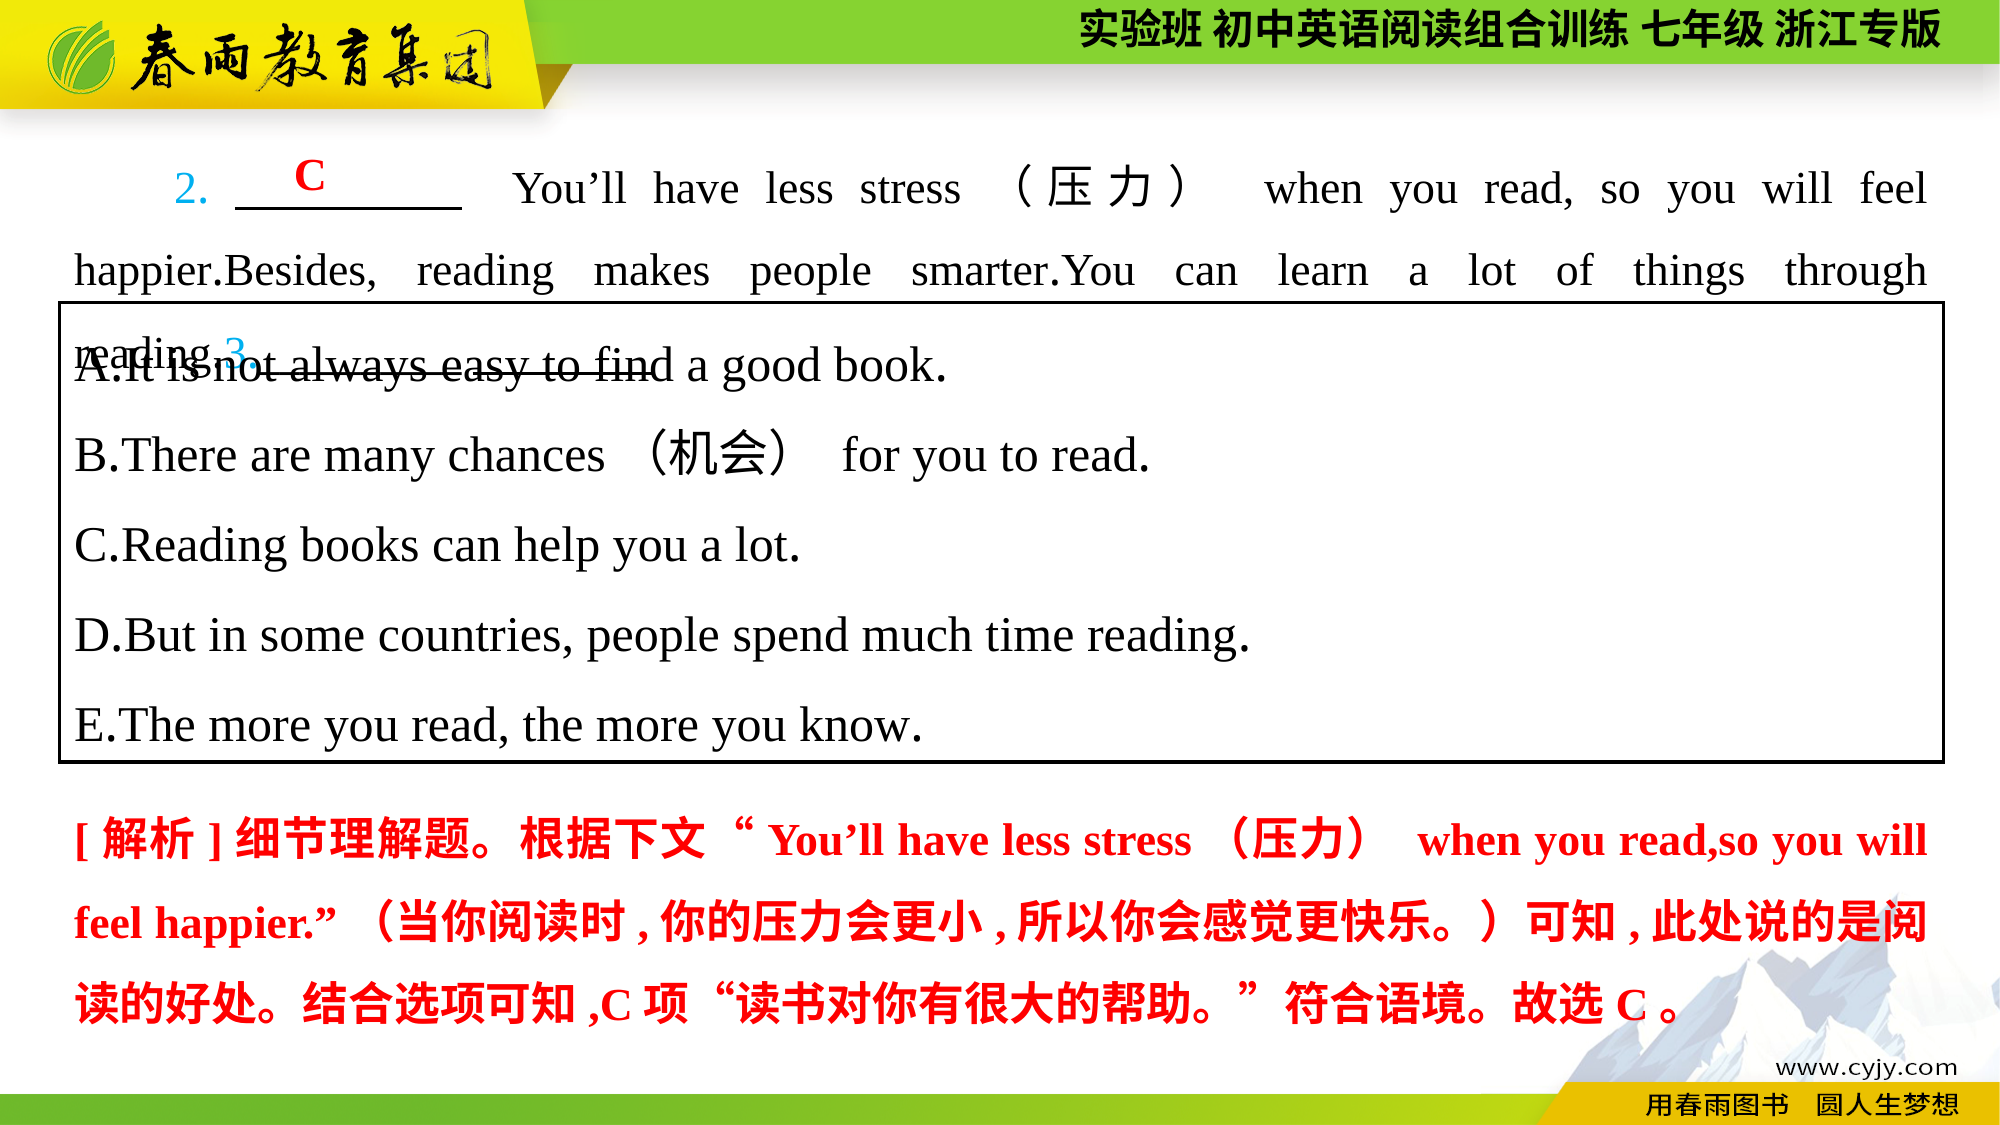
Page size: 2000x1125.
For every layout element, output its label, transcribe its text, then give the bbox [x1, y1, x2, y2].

text_box [解析]细节理解题。根据下文“You’ll have less stress（压力） when you read,so you will feel happier.”（当你阅读时,你的压力会更小,所以你会感觉更快乐。）可知,此处说的是阅读的好处。结合选项可知,C项“读书对你有很大的帮助。”符合语境。故选C。 [59, 775, 1944, 1038]
list 2. You’ll have less stress（压力） when you read, so you will feel happier.Besides, reading makes people smarter.You can learn a lot of things through reading.3.__________ [59, 122, 1944, 293]
text_box [59, 302, 1944, 762]
text_box A.It is not always easy to find a good book. B.There are many chances（机会） for you to read. C.Reading books can help you a lot. D.But in some countries, people spend much time reading. E.The more you read, the more you know. [59, 293, 1944, 302]
text_box C [279, 137, 347, 207]
picture [0, 0, 2000, 1125]
